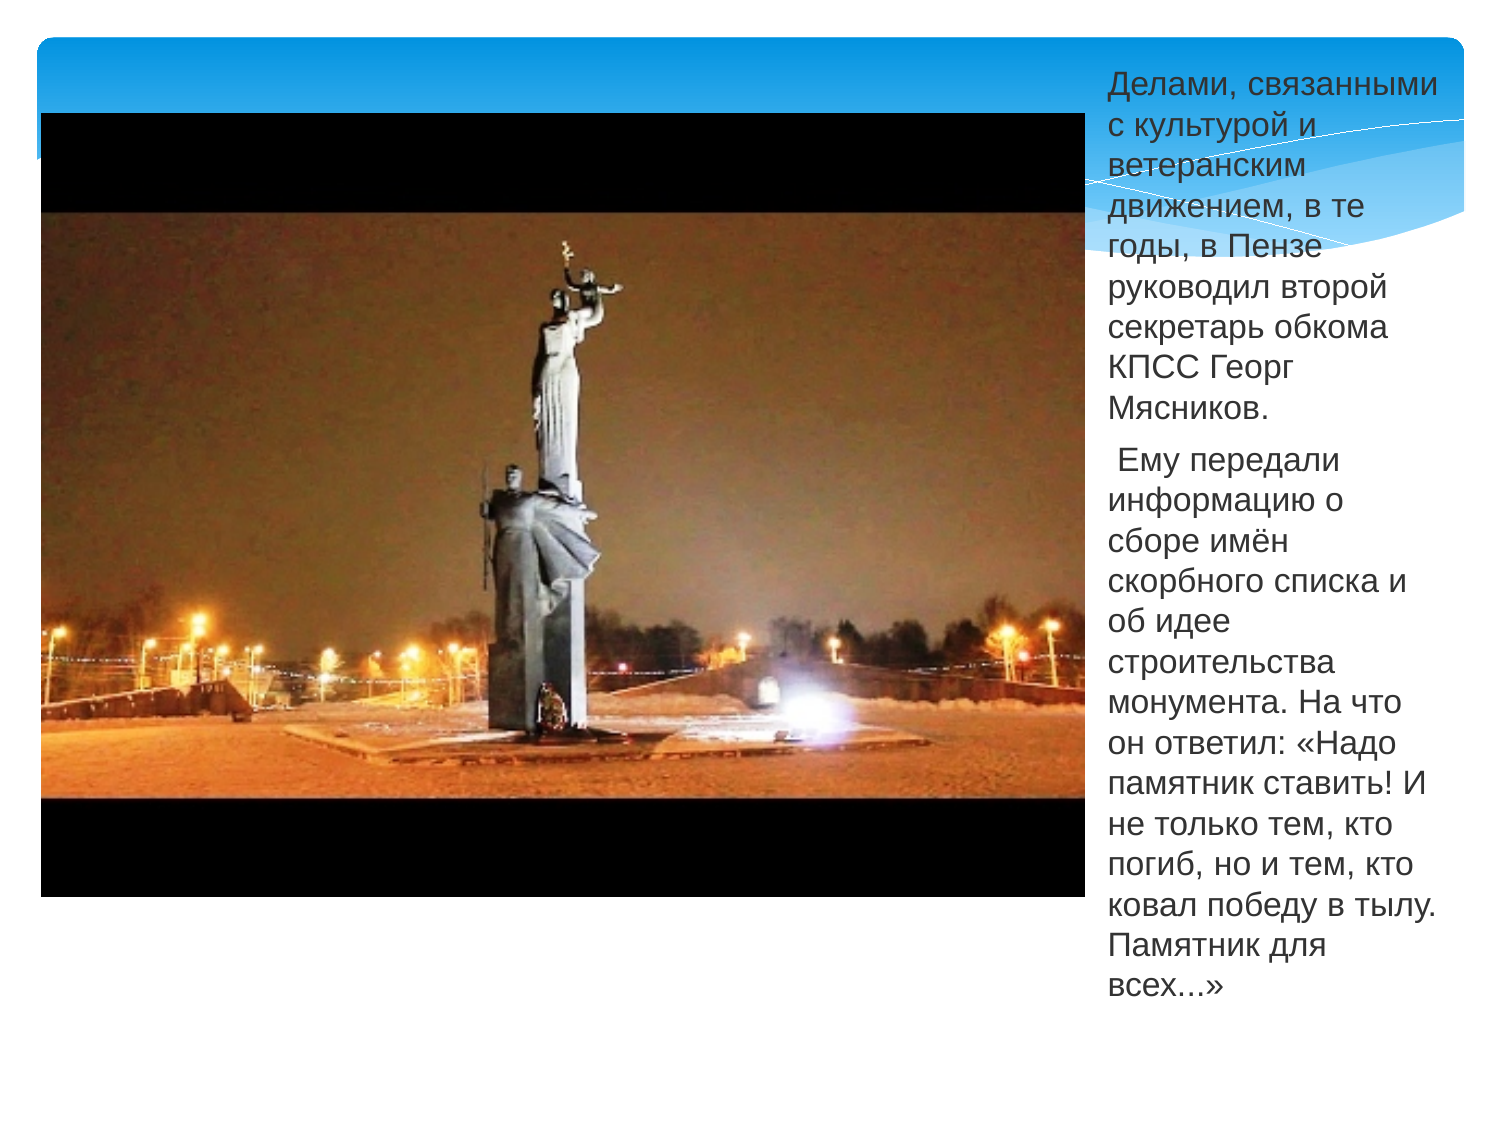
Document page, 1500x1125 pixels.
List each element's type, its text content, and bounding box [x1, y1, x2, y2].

list Делами, связанными с культурой и ветеранским движением, в те годы, в Пензе руководил второй секретарь обкома КПСС Георг Мясников. Ему передали информацию о сборе имён скорбного списка и об идее строительства монумента. На что он ответил: «Надо памятник ставить! И не только тем, кто погиб, но и тем, кто ковал победу в тылу. Памятник для всех...» [1092, 54, 1454, 1024]
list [41, 113, 1085, 897]
